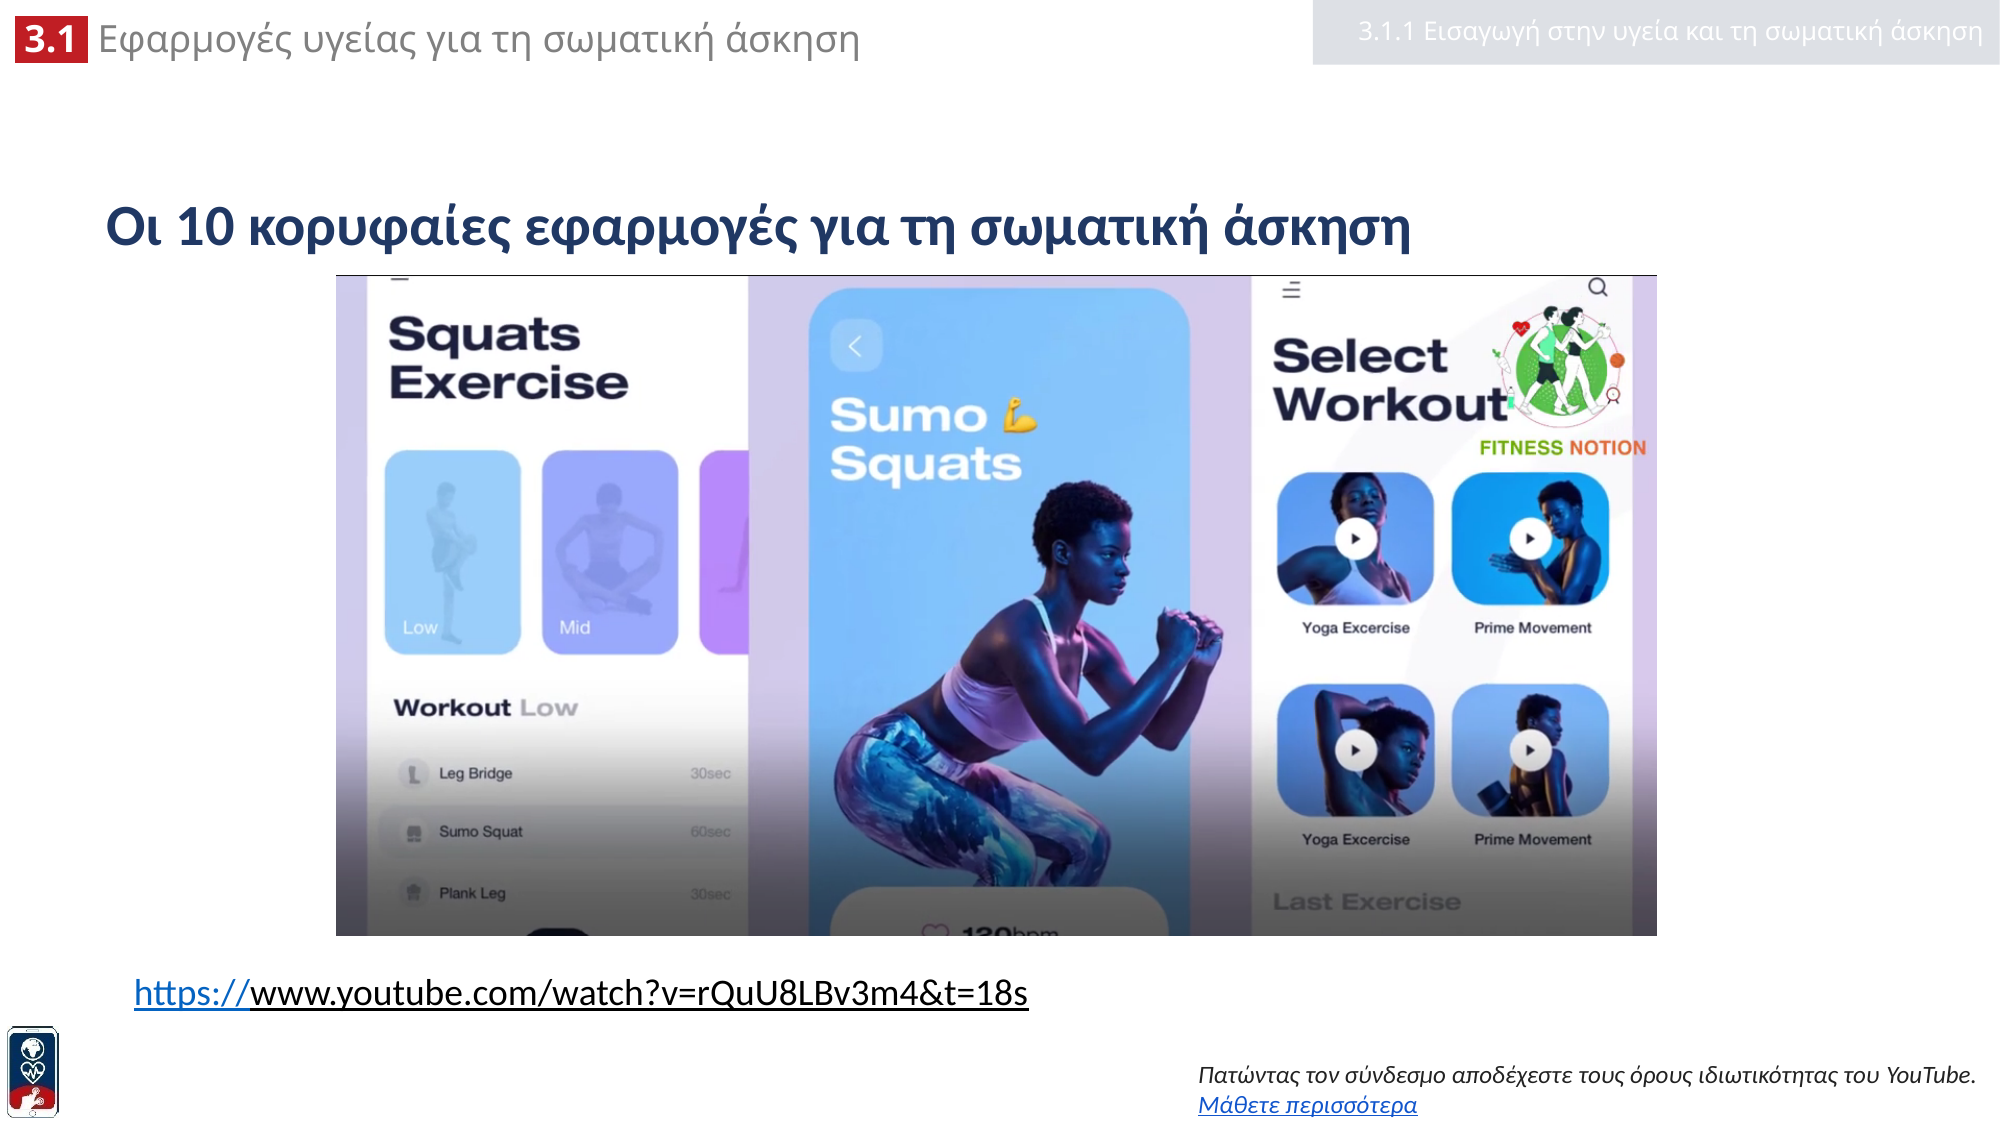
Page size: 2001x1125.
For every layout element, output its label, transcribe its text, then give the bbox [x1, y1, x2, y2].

title Οι 10 κορυφαίες εφαρμογές για τη σωματική άσκηση [91, 177, 1961, 276]
text_box https://www.youtube.com/watch?v=rQuU8LBv3m4&t=18s [119, 961, 1128, 1021]
text_box Πατώντας τον σύνδεσμο αποδέχεστε τους όρους ιδιωτικότητας του YouTube. Μάθετε περισσότερα [1183, 1050, 2000, 1125]
picture [7, 1026, 59, 1118]
picture [336, 275, 1657, 936]
text_box 3.1.1 Εισαγωγή στην υγεία και τη σωματική άσκηση [1312, 0, 2000, 65]
